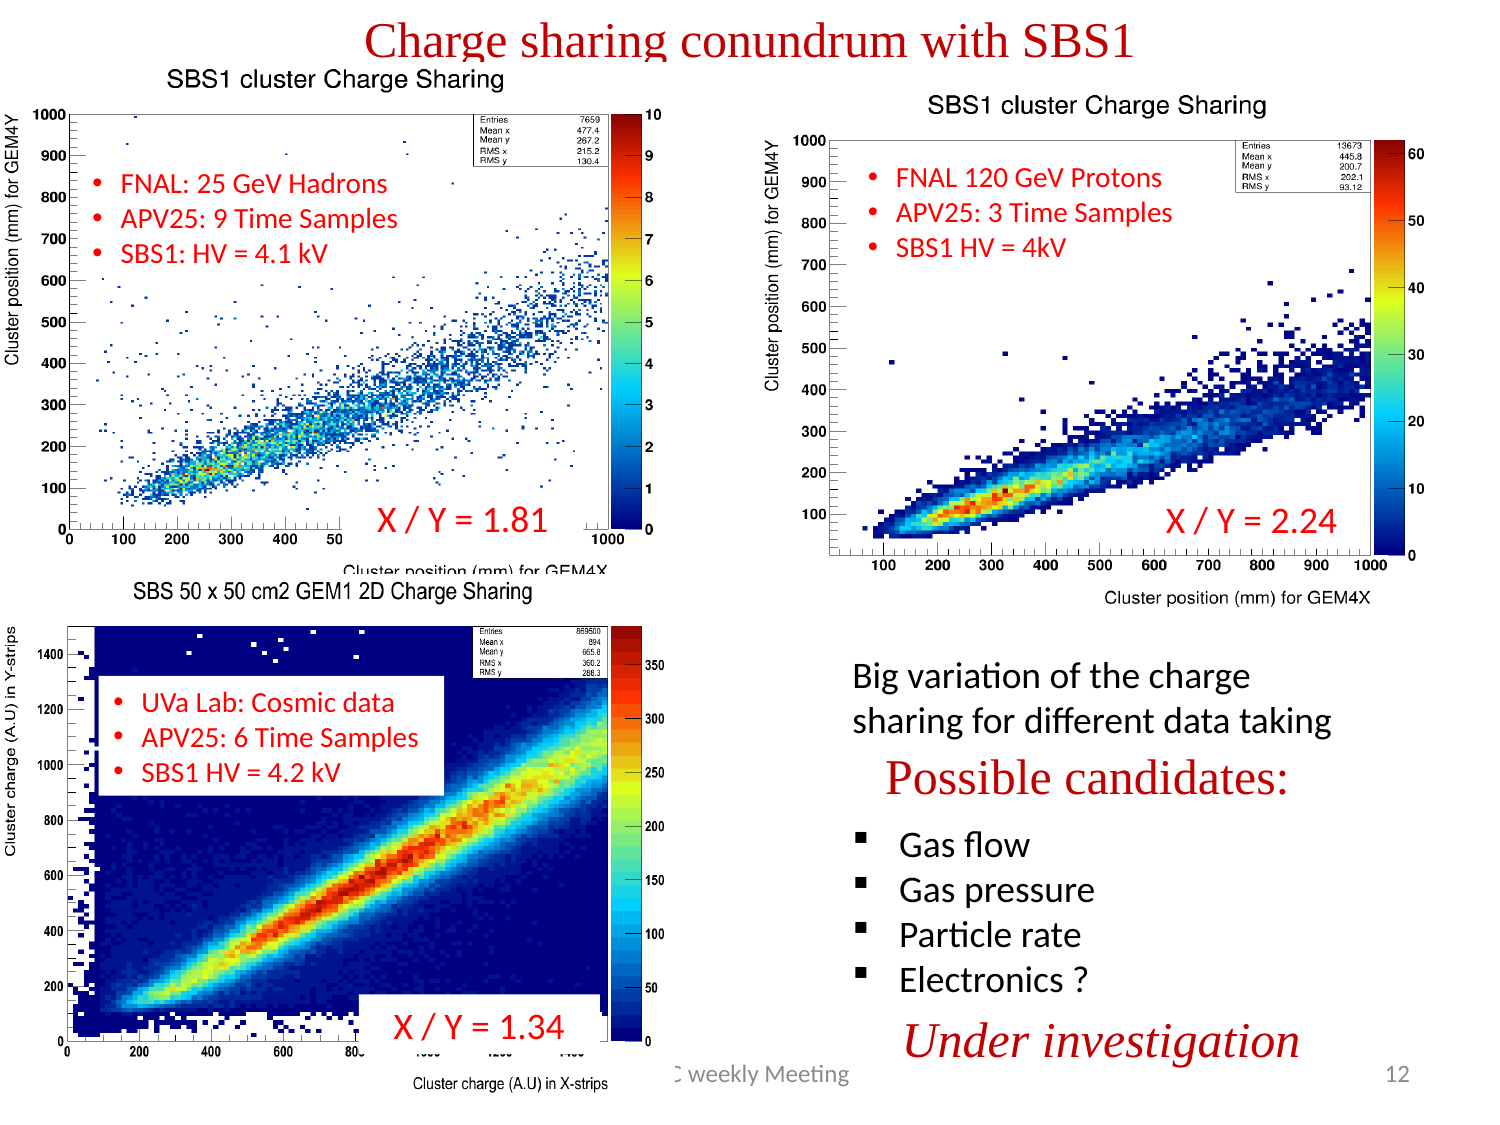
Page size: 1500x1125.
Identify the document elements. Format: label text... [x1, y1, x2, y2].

footer EIC weekly Meeting [512, 1042, 988, 1103]
text_box Under investigation [849, 999, 1353, 1075]
text_box Charge sharing conundrum with SBS1 [0, 0, 1500, 75]
text_box Possible candidates: [836, 737, 1339, 813]
picture [762, 88, 1438, 608]
text_box Gas flow Gas pressure Particle rate Electronics ? [837, 812, 1488, 1008]
picture [0, 62, 676, 1093]
slide_number 12 [1074, 1042, 1425, 1103]
text_box Big variation of the charge sharing for different data taking [837, 643, 1363, 749]
